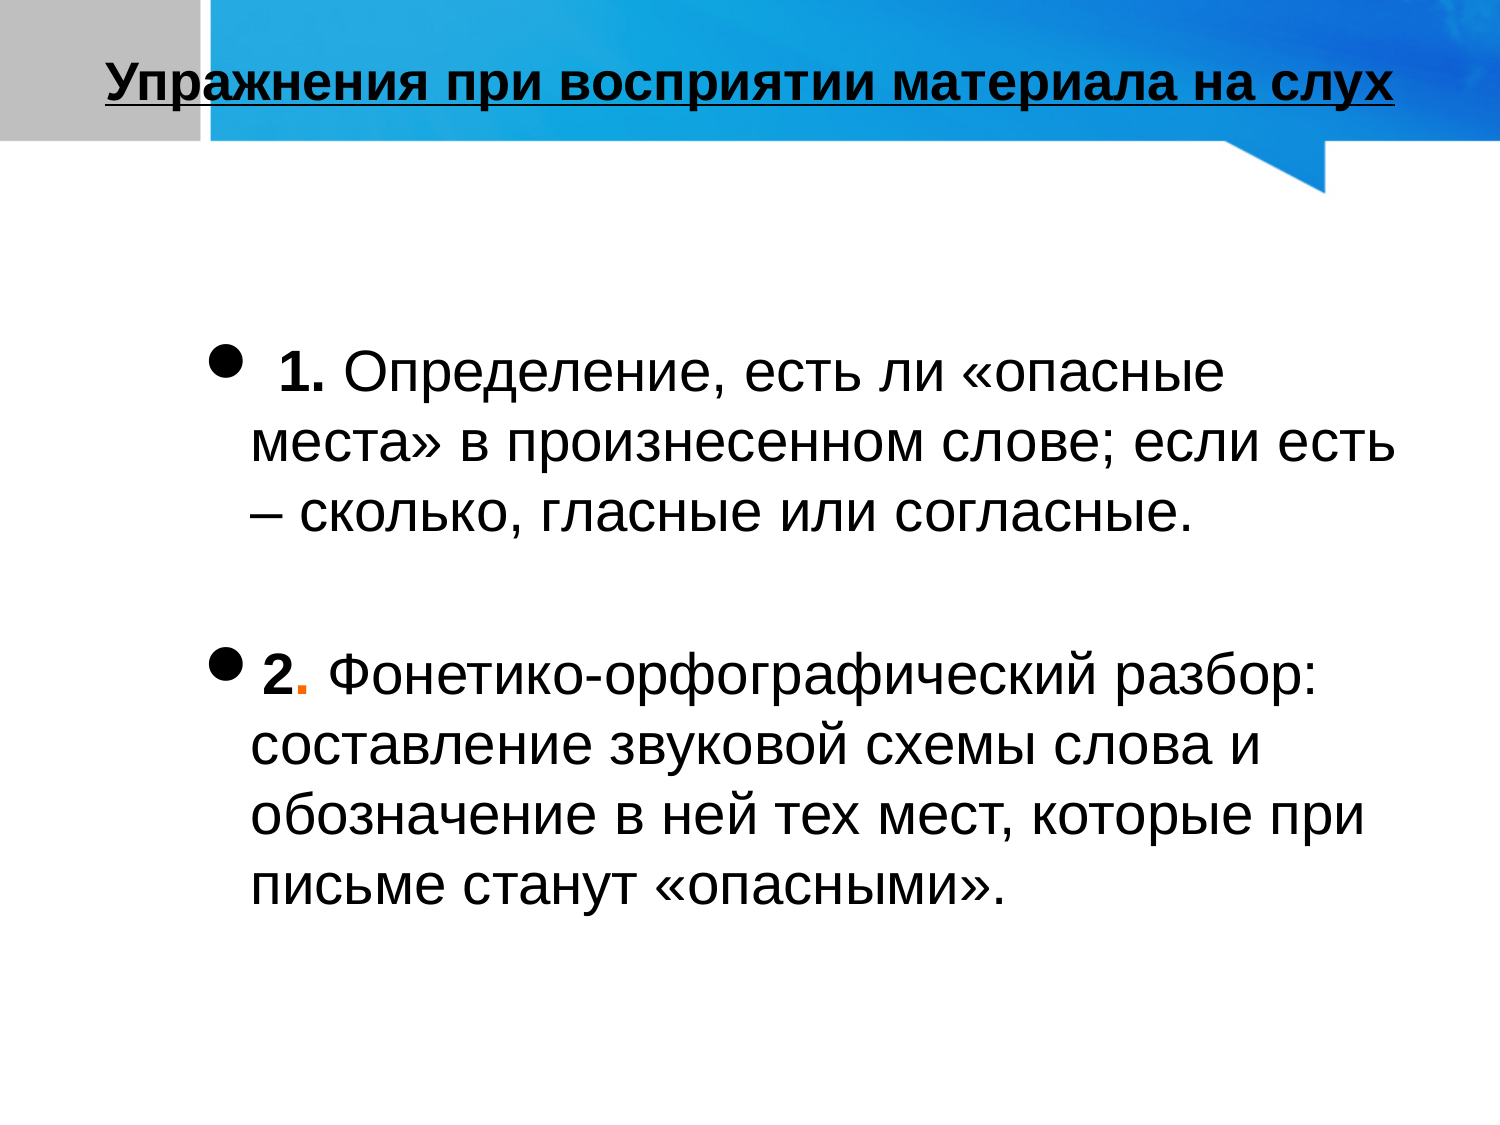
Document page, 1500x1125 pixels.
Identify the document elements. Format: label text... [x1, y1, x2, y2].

list 1. Определение, есть ли «опасные места» в произнесенном слове; если есть – сколько, гласные или согласные. 2. Фонетико-орфографический разбор: составление звуковой схемы слова и обозначение в ней тех мест, которые при письме станут «опасными». [175, 326, 1426, 1006]
picture [0, 0, 1500, 1125]
title Упражнения при восприятии материала на слух [74, 30, 1426, 127]
